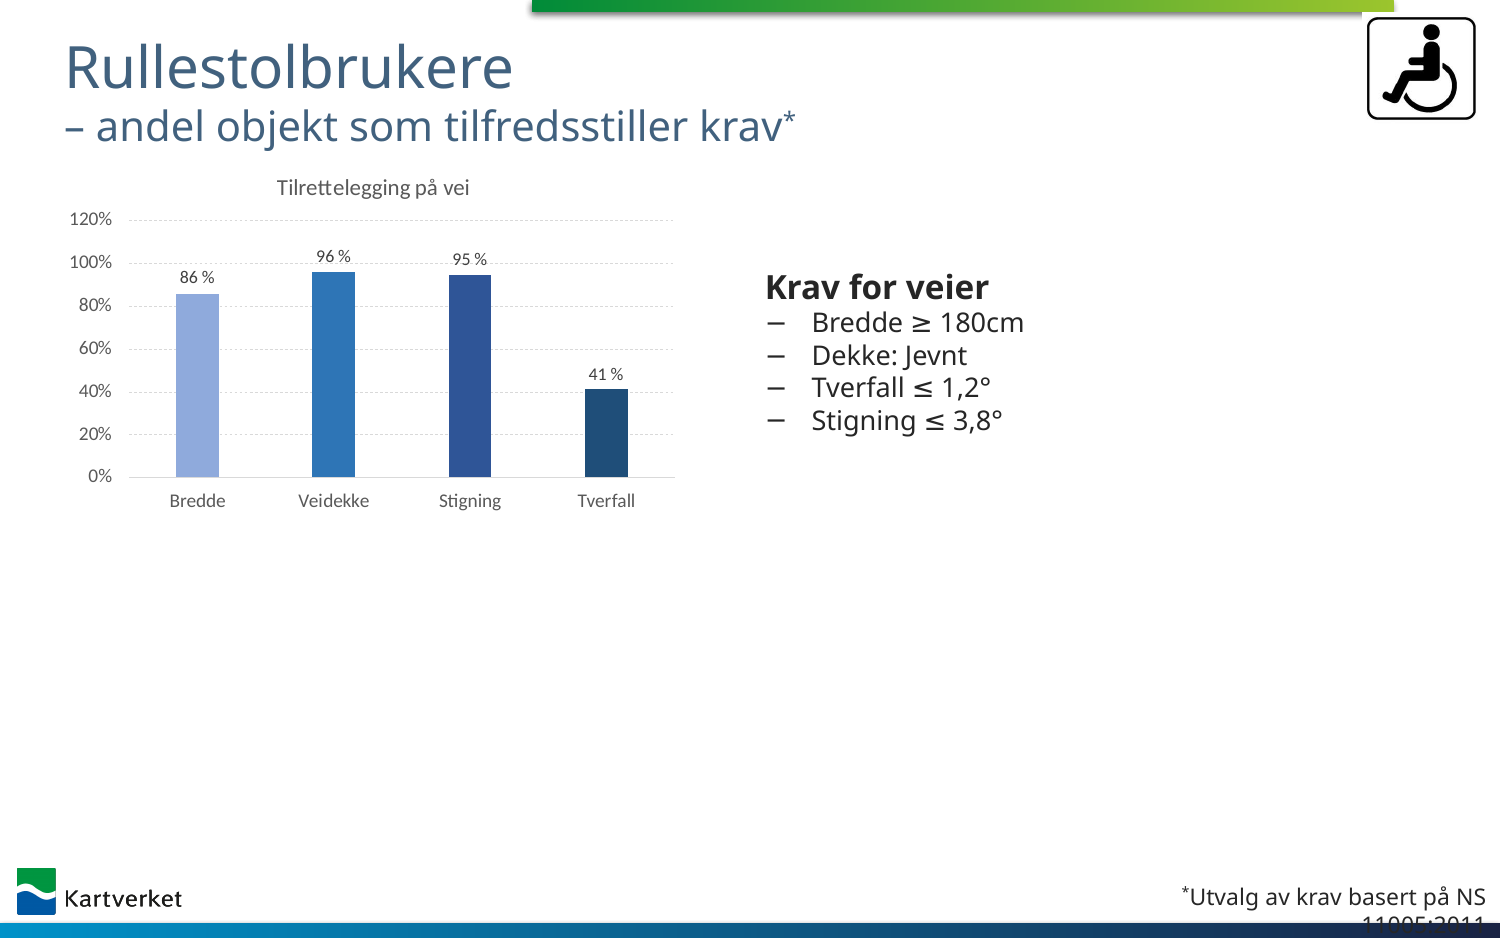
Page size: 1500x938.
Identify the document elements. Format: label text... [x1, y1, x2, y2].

text_box Krav for veier Bredde ≥ 180cm Dekke: Jevnt Tverfall ≤ 1,2° Stigning ≤ 3,8° [750, 258, 1234, 444]
text_box Rullestolbrukere – andel objekt som tilfredsstiller krav* [49, 25, 1431, 158]
text_box *Utvalg av krav basert på NS 11005:2011 [1068, 873, 1500, 938]
picture [62, 166, 685, 519]
picture [1362, 12, 1481, 126]
